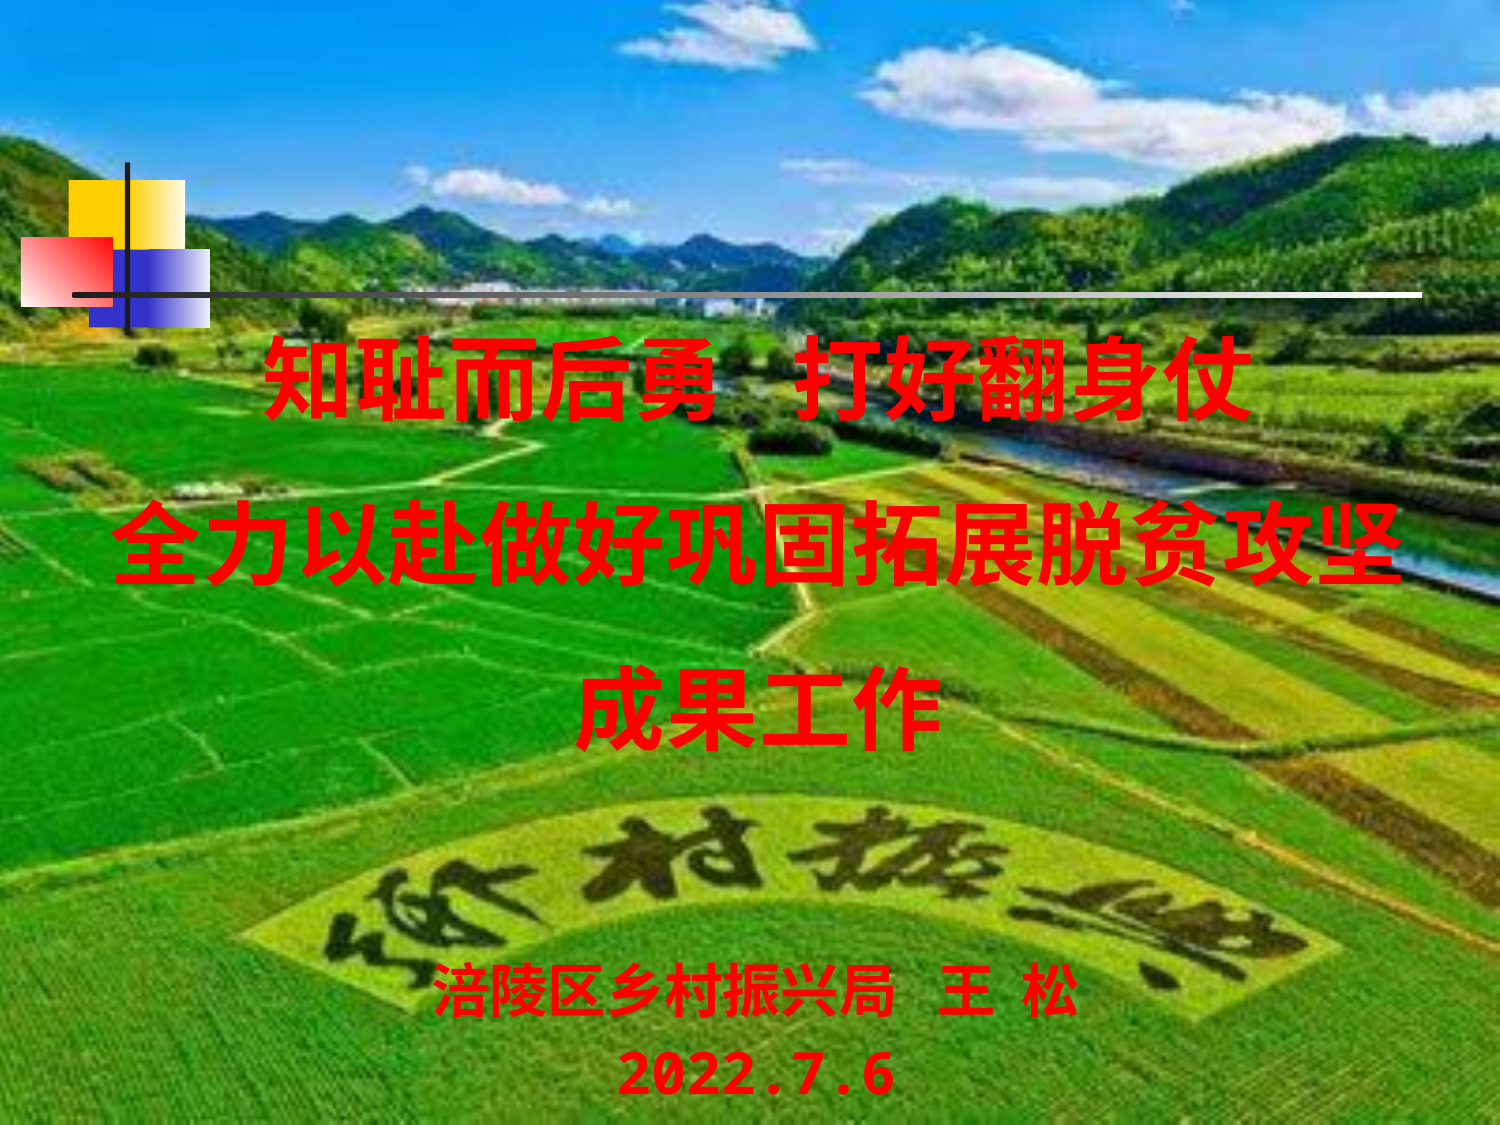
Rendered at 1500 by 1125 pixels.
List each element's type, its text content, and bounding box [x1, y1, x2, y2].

picture [0, 0, 1500, 1125]
subtitle 涪陵区乡村振兴局 王 松 2022.7.6 [147, 912, 1365, 1064]
title 知耻而后勇 打好翻身仗 全力以赴做好巩固拓展脱贫攻坚成果工作 [65, 365, 1454, 610]
